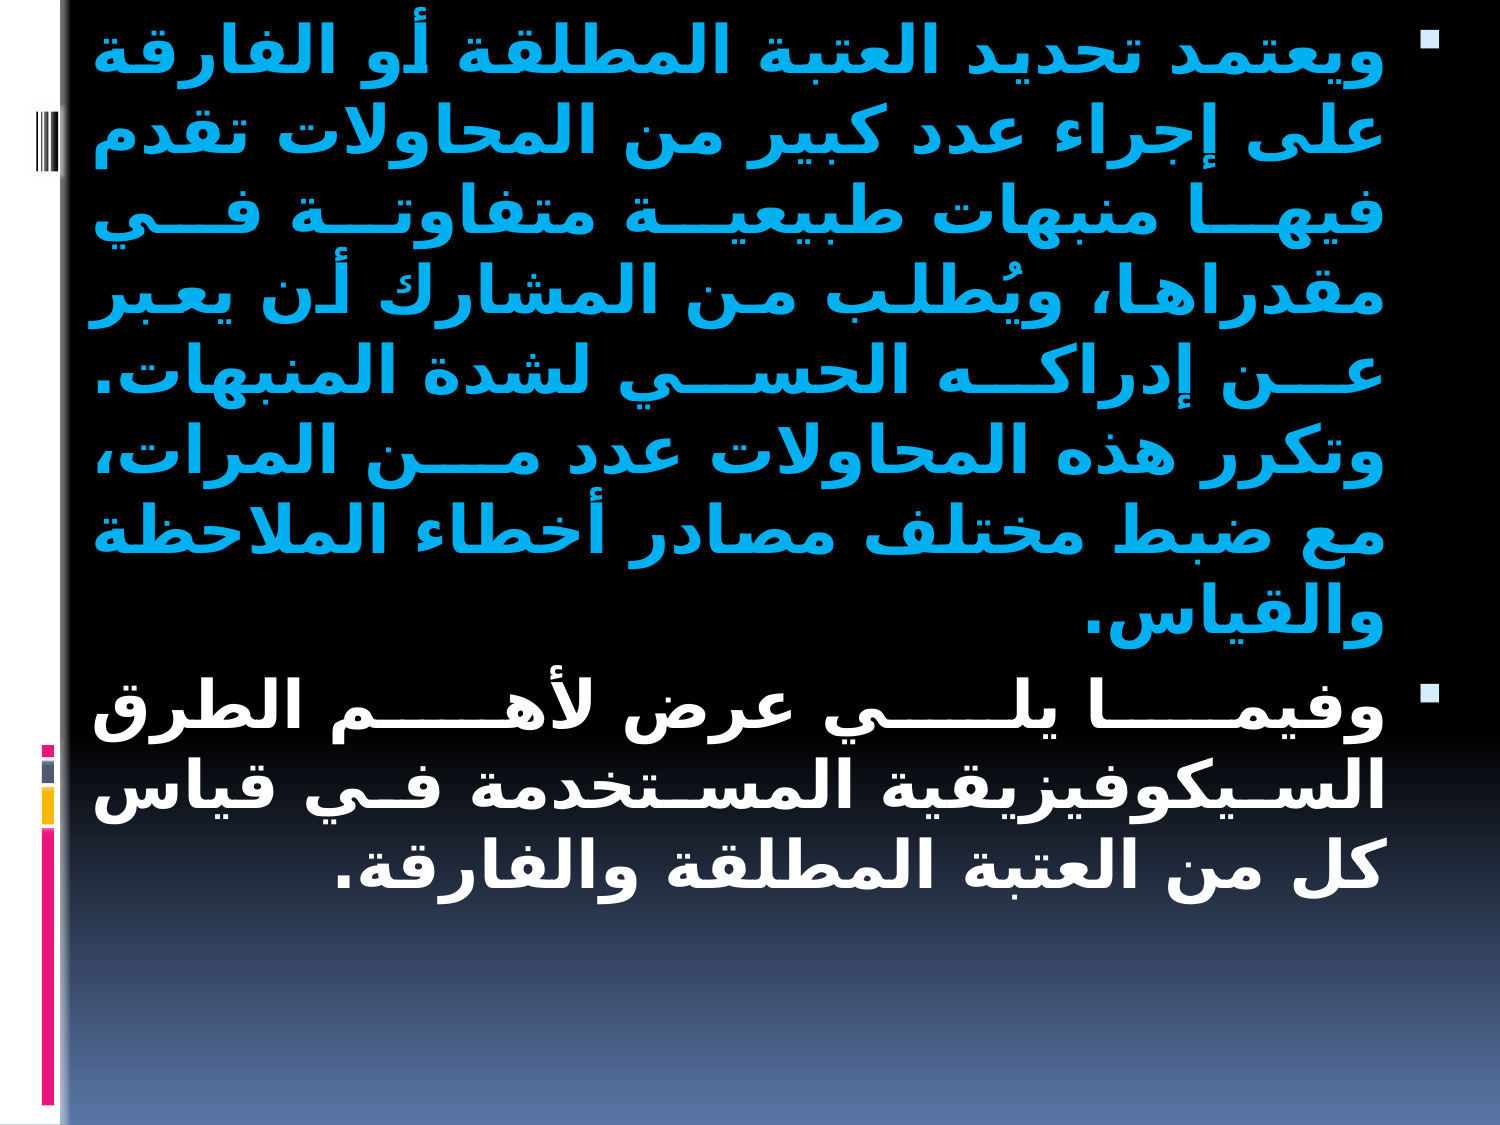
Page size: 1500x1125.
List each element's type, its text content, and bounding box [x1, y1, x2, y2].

list ويعتمد تحديد العتبة المطلقة أو الفارقة على إجراء عدد كبير من المحاولات تقدم فيها منبهات طبيعية متفاوتة في مقدراها، ويُطلب من المشارك أن يعبر عن إدراكه الحسي لشدة المنبهات. وتكرر هذه المحاولات عدد من المرات، مع ضبط مختلف مصادر أخطاء الملاحظة والقياس. وفيما يلي عرض لأهم الطرق السيكوفيزيقية المستخدمة في قياس كل من العتبة المطلقة والفارقة. [76, 0, 1471, 1094]
